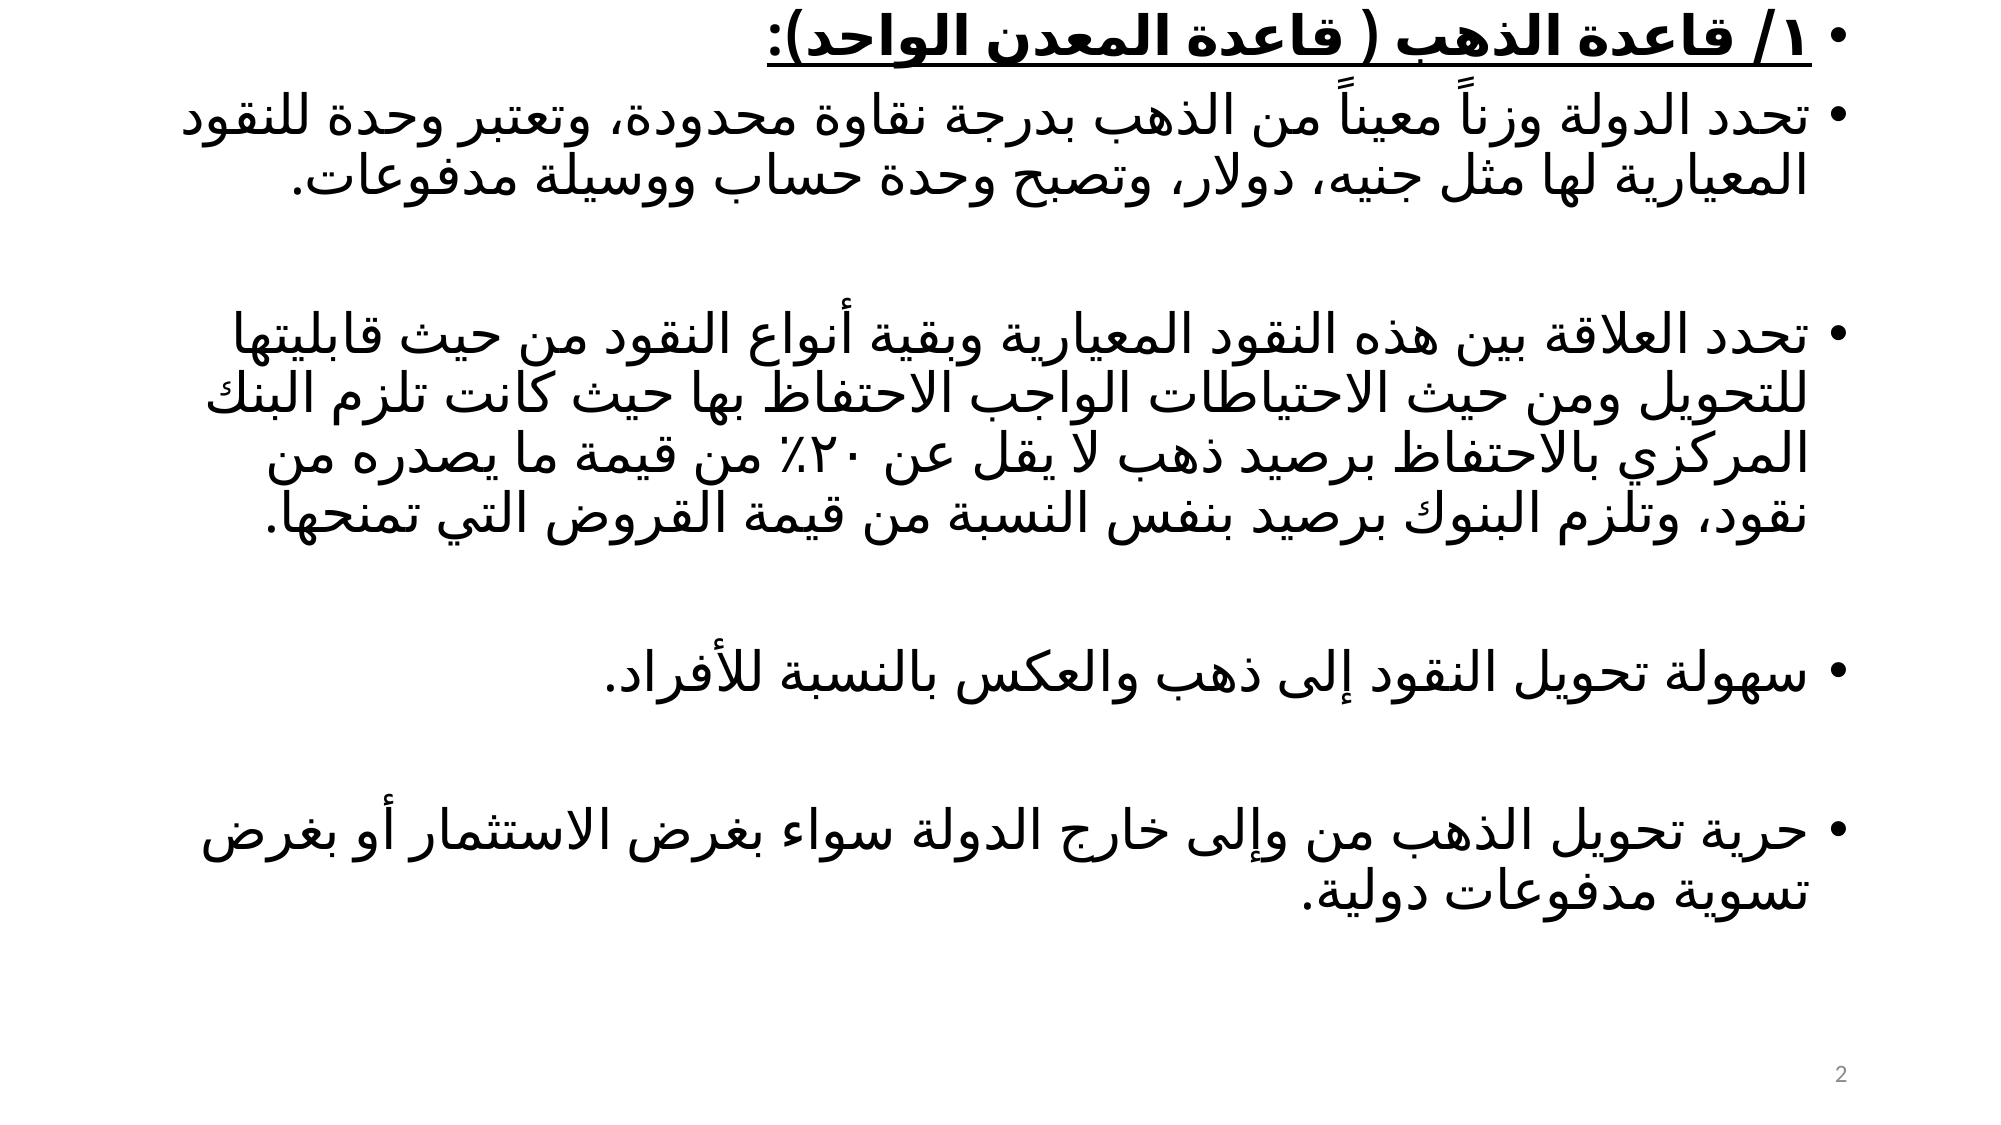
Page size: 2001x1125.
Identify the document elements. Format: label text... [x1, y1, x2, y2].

list ١/ قاعدة الذهب ( قاعدة المعدن الواحد): تحدد الدولة وزناً معيناً من الذهب بدرجة نقاوة محدودة، وتعتبر وحدة للنقود المعيارية لها مثل جنيه، دولار، وتصبح وحدة حساب ووسيلة مدفوعات. تحدد العلاقة بين هذه النقود المعيارية وبقية أنواع النقود من حيث قابليتها للتحويل ومن حيث الاحتياطات الواجب الاحتفاظ بها حيث كانت تلزم البنك المركزي بالاحتفاظ برصيد ذهب لا يقل عن ٢٠٪ من قيمة ما يصدره من نقود، وتلزم البنوك برصيد بنفس النسبة من قيمة القروض التي تمنحها. سهولة تحويل النقود إلى ذهب والعكس بالنسبة للأفراد. حرية تحويل الذهب من وإلى خارج الدولة سواء بغرض الاستثمار أو بغرض تسوية مدفوعات دولية. [137, 0, 1863, 1014]
slide_number 2 [1412, 1042, 1863, 1103]
